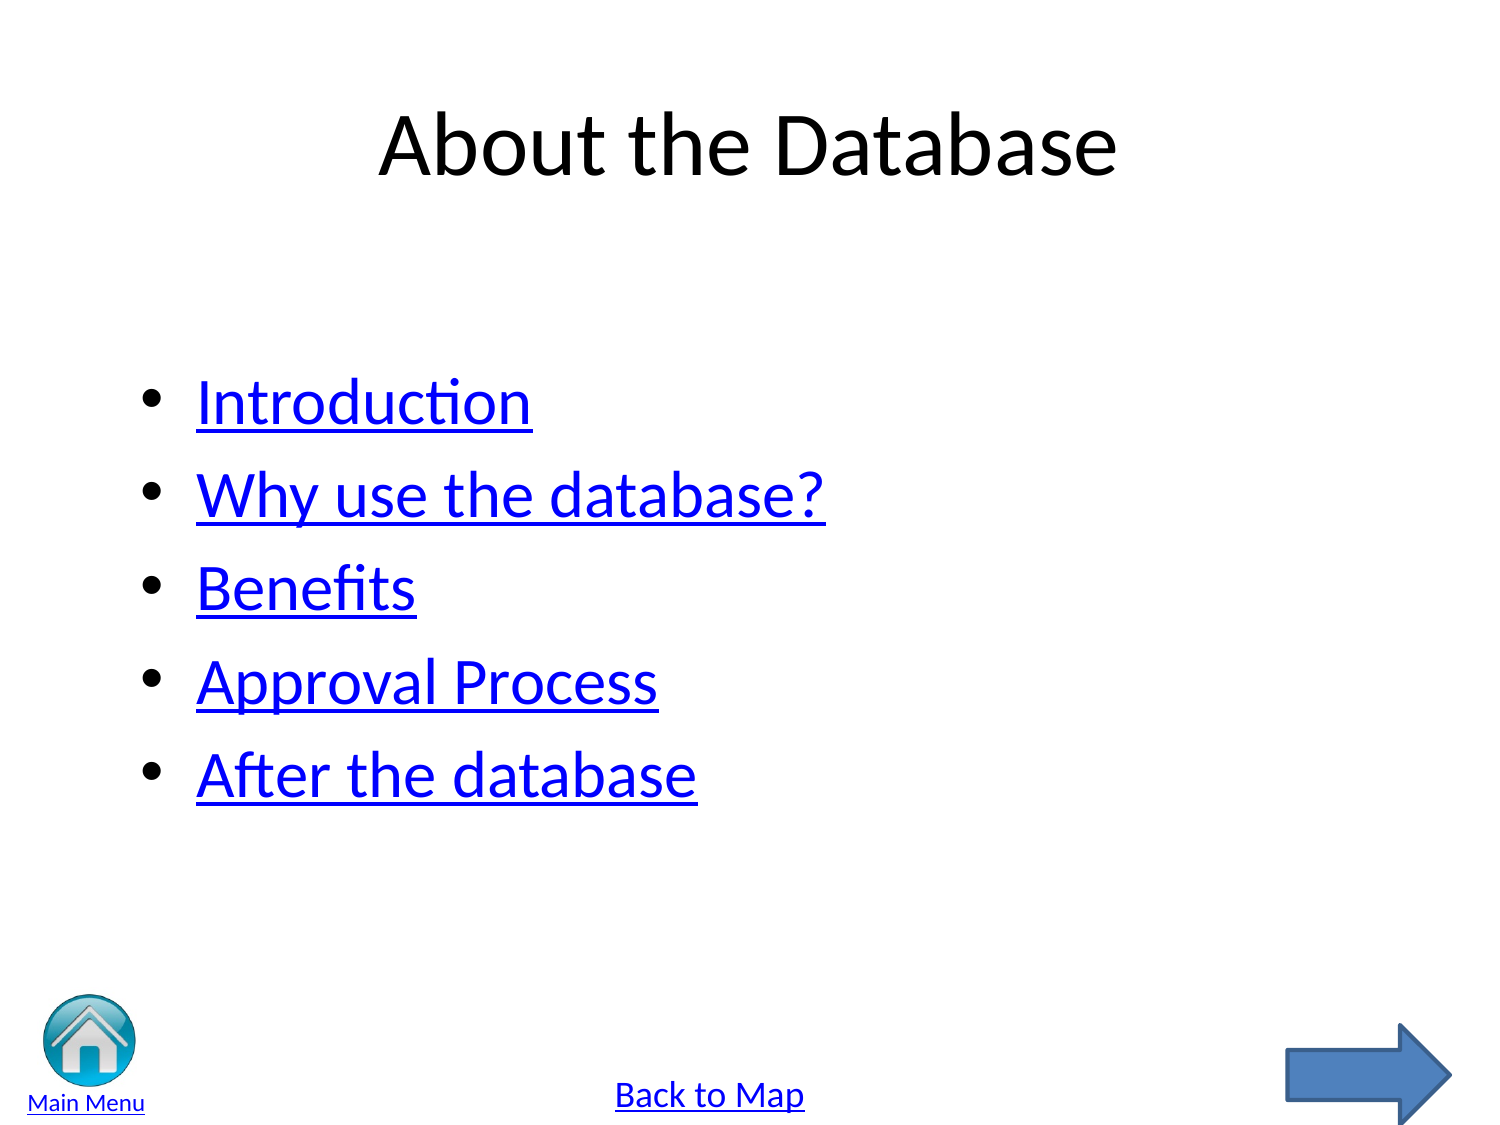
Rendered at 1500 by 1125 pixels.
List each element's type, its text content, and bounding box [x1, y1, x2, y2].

picture [37, 987, 141, 1091]
text_box Back to Map [600, 1062, 850, 1123]
title About the Database [75, 45, 1425, 233]
list Introduction Why use the database? Benefits Approval Process After the database [125, 350, 1413, 980]
